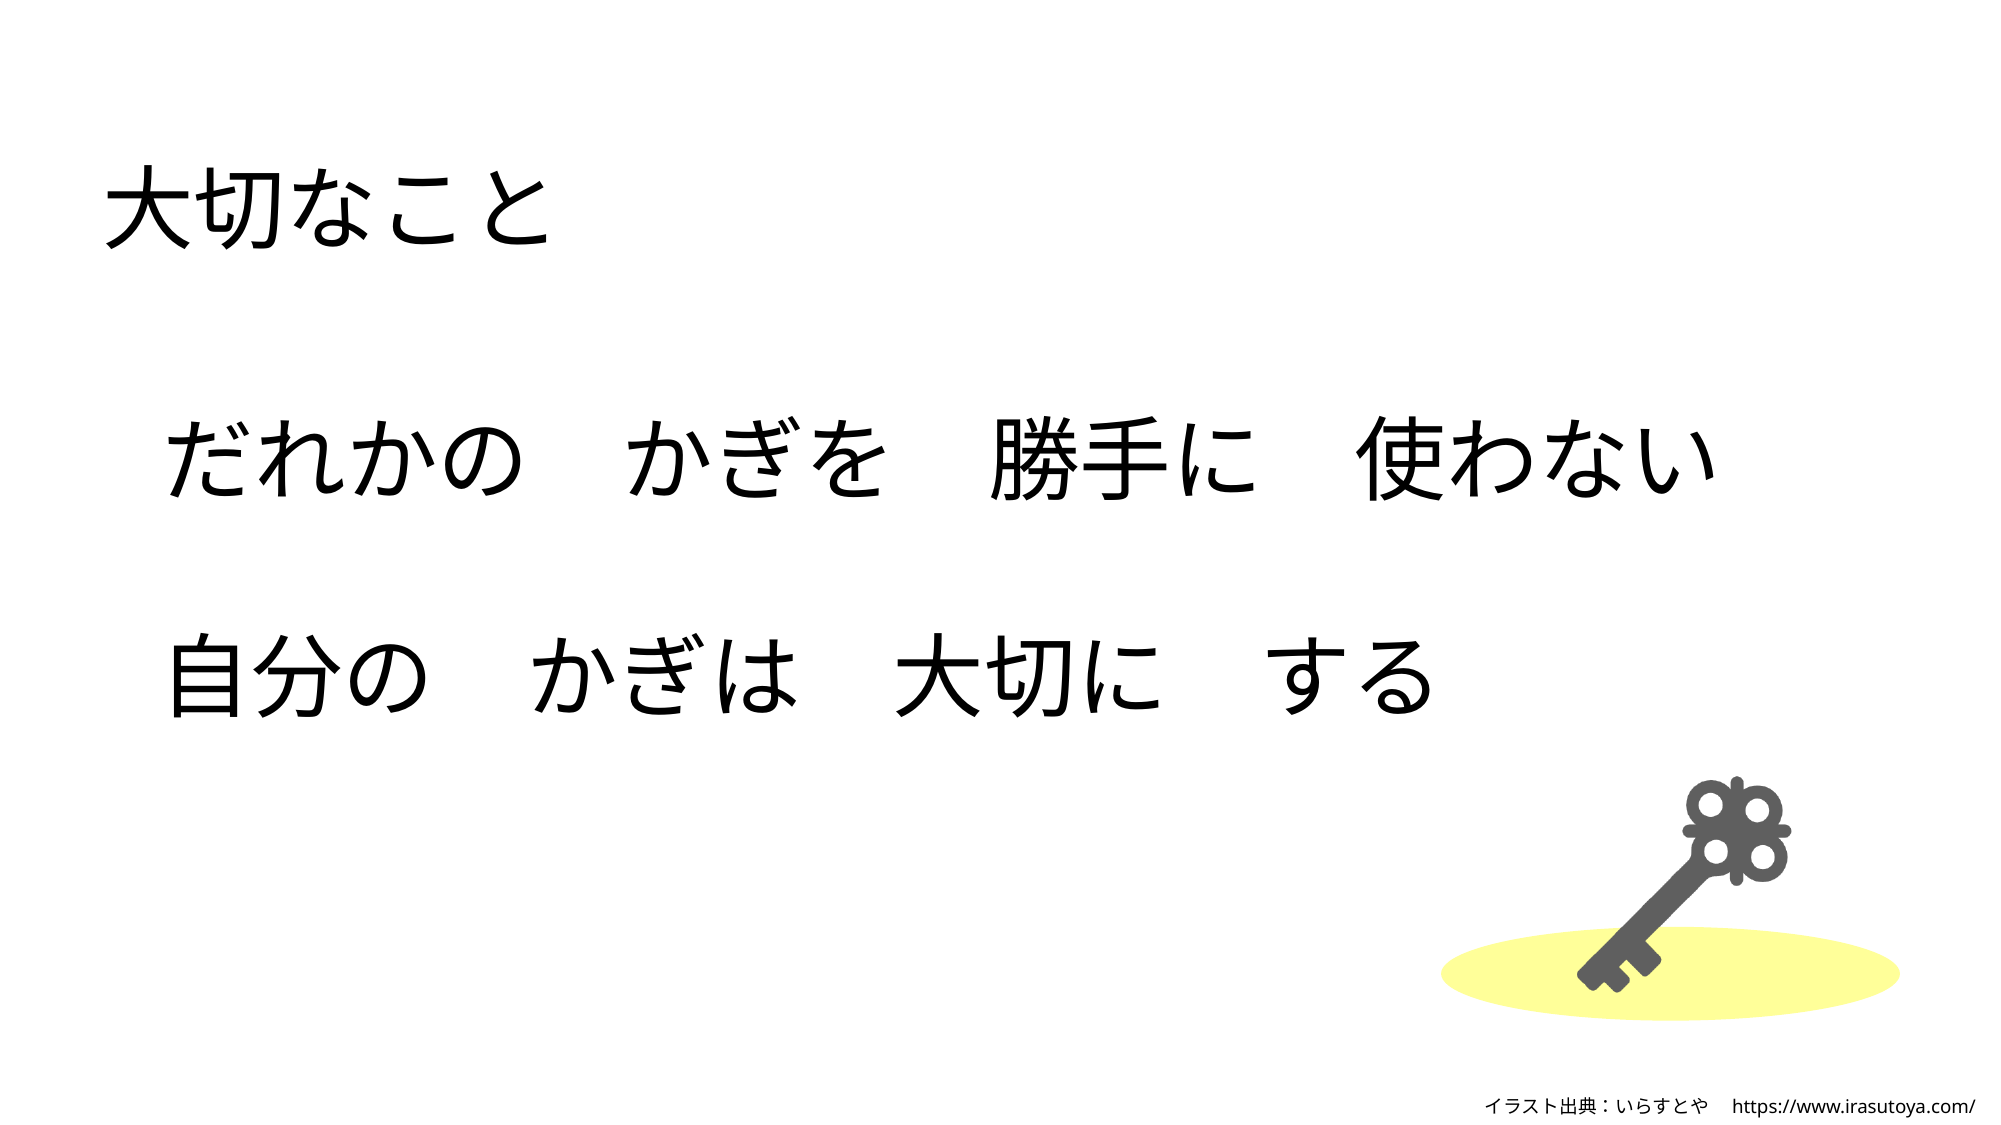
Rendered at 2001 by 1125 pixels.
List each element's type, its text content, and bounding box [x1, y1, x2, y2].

picture [1558, 758, 1812, 1012]
text_box だれかの かぎを 勝手に 使わない [148, 394, 1943, 520]
text_box 自分の かぎは 大切に する [144, 611, 1900, 737]
text_box 大切なこと [87, 142, 790, 268]
text_box イラスト出典：いらすとや https://www.irasutoya.com/ [1469, 1087, 2000, 1125]
text_box [1439, 931, 1902, 1023]
